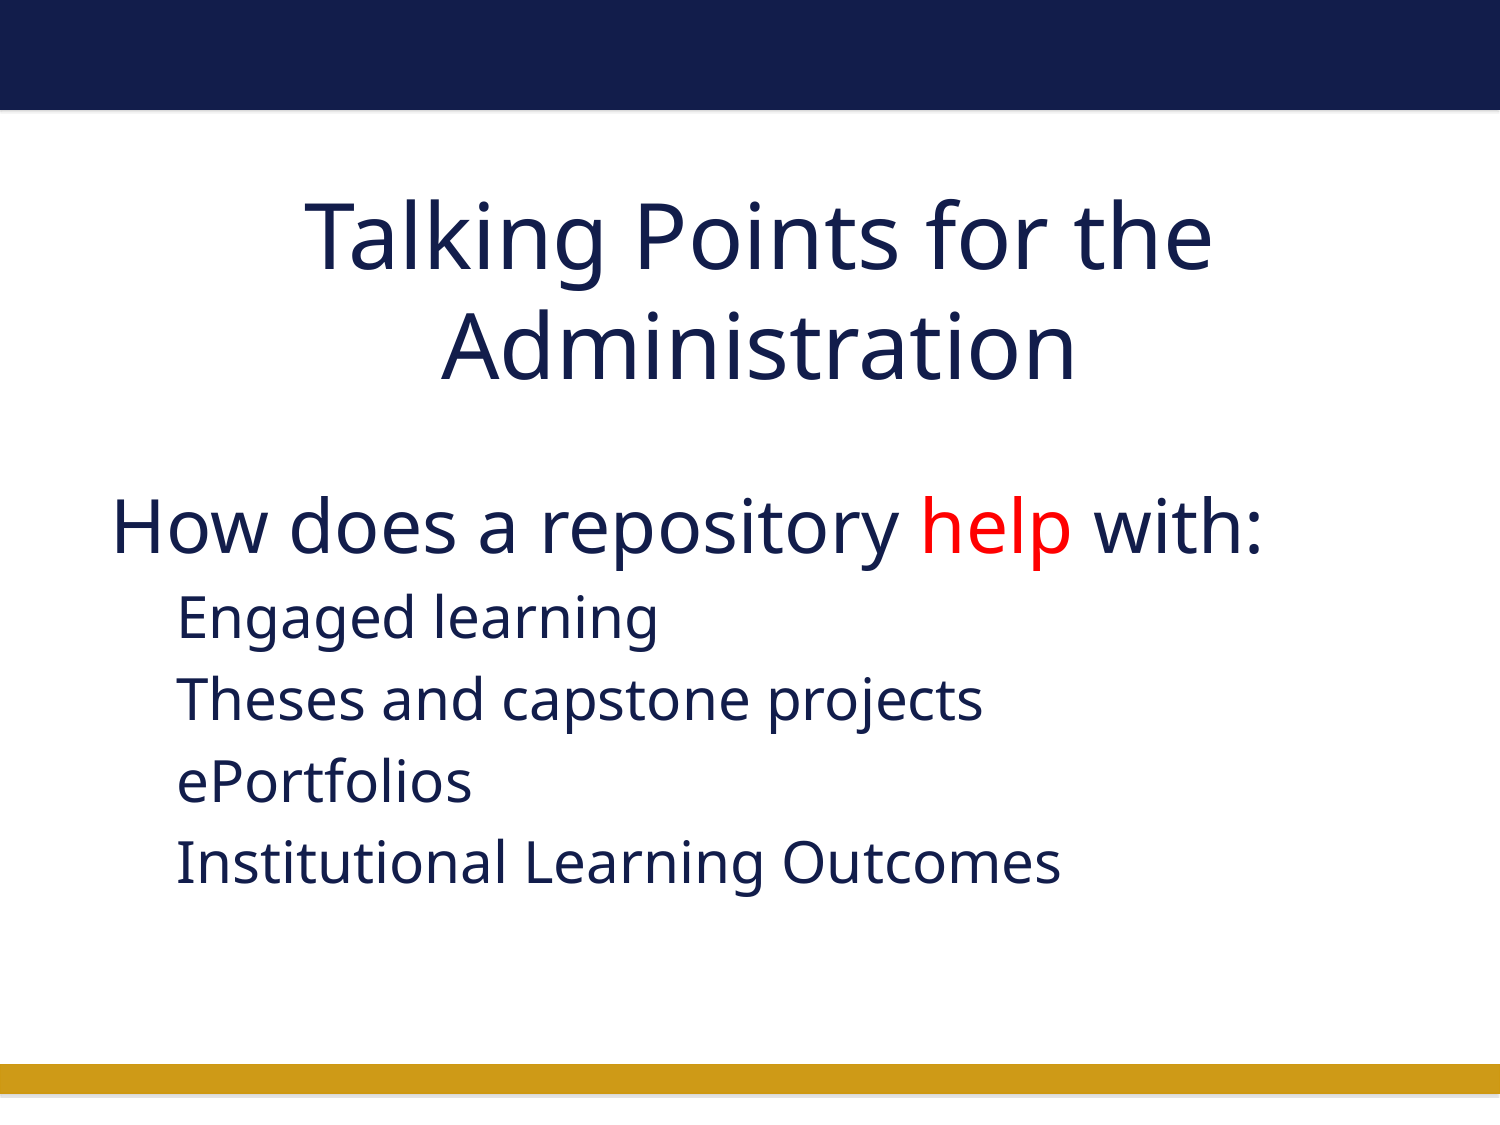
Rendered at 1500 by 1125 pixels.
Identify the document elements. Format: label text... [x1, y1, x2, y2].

list How does a repository help with: Engaged learning Theses and capstone projects ePortfolios Institutional Learning Outcomes [95, 471, 1425, 1025]
title Talking Points for the Administration [95, 173, 1425, 402]
